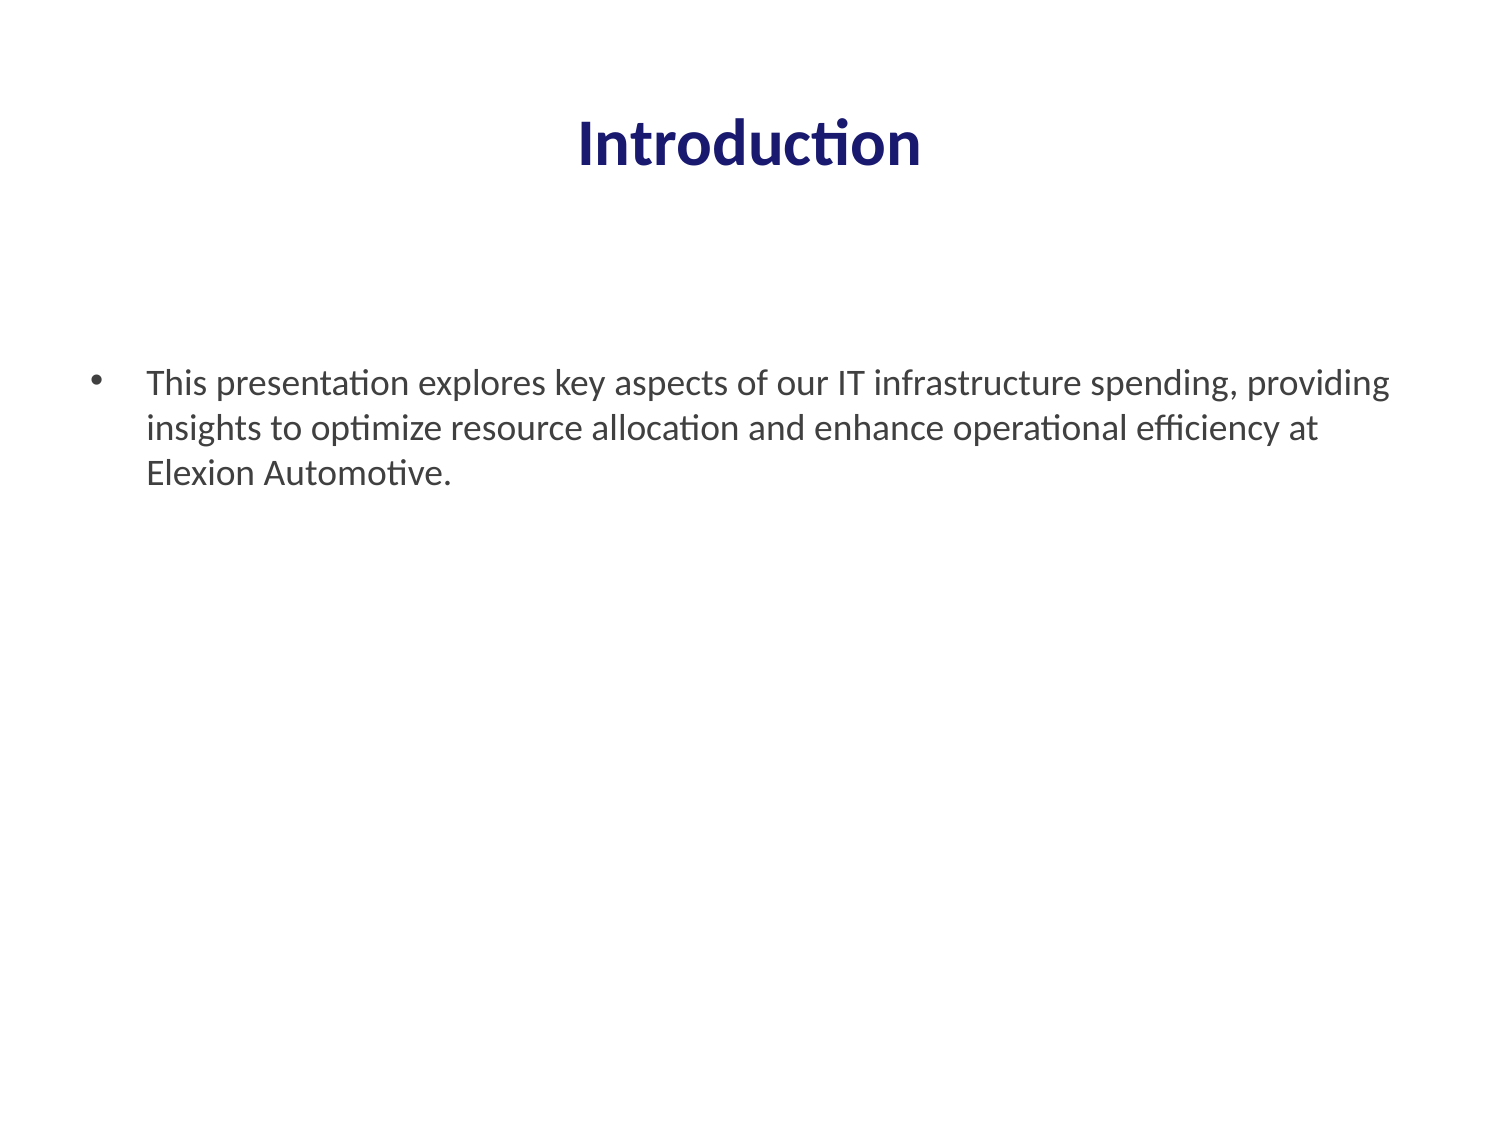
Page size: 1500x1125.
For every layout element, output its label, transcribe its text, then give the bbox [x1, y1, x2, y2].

title Introduction [75, 45, 1425, 233]
list This presentation explores key aspects of our IT infrastructure spending, providing insights to optimize resource allocation and enhance operational efficiency at Elexion Automotive. [75, 262, 1425, 1005]
